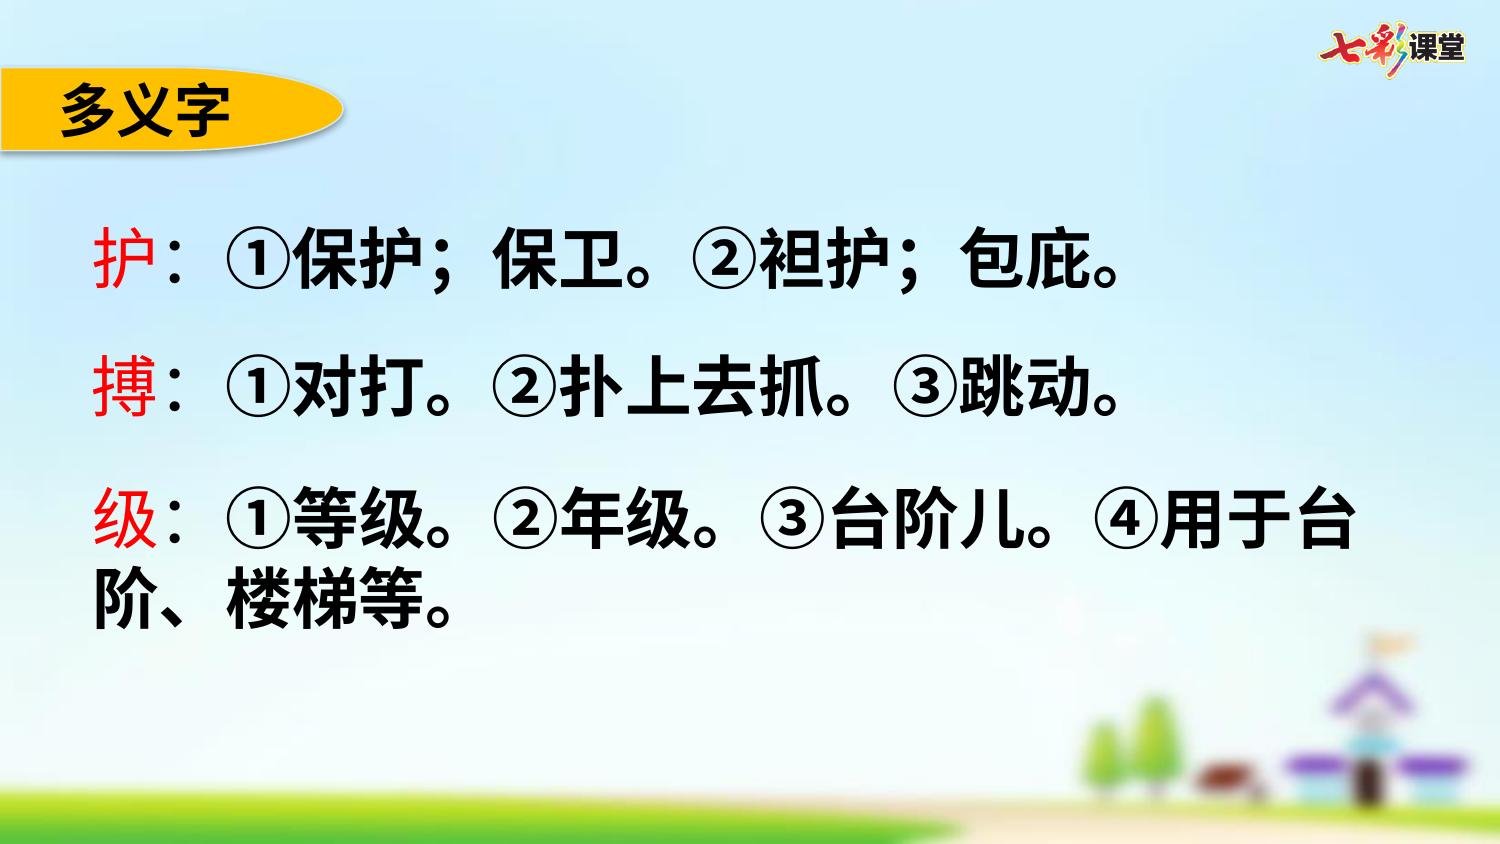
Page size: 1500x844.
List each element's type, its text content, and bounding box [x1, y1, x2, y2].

text_box 护：①保护；保卫。②袒护；包庇。 [76, 209, 1343, 304]
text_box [0, 67, 344, 152]
text_box 搏：①对打。②扑上去抓。③跳动。 [76, 337, 1500, 433]
picture [0, 0, 1500, 844]
text_box 级：①等级。②年级。③台阶儿。④用于台阶、楼梯等。 [77, 469, 1412, 645]
